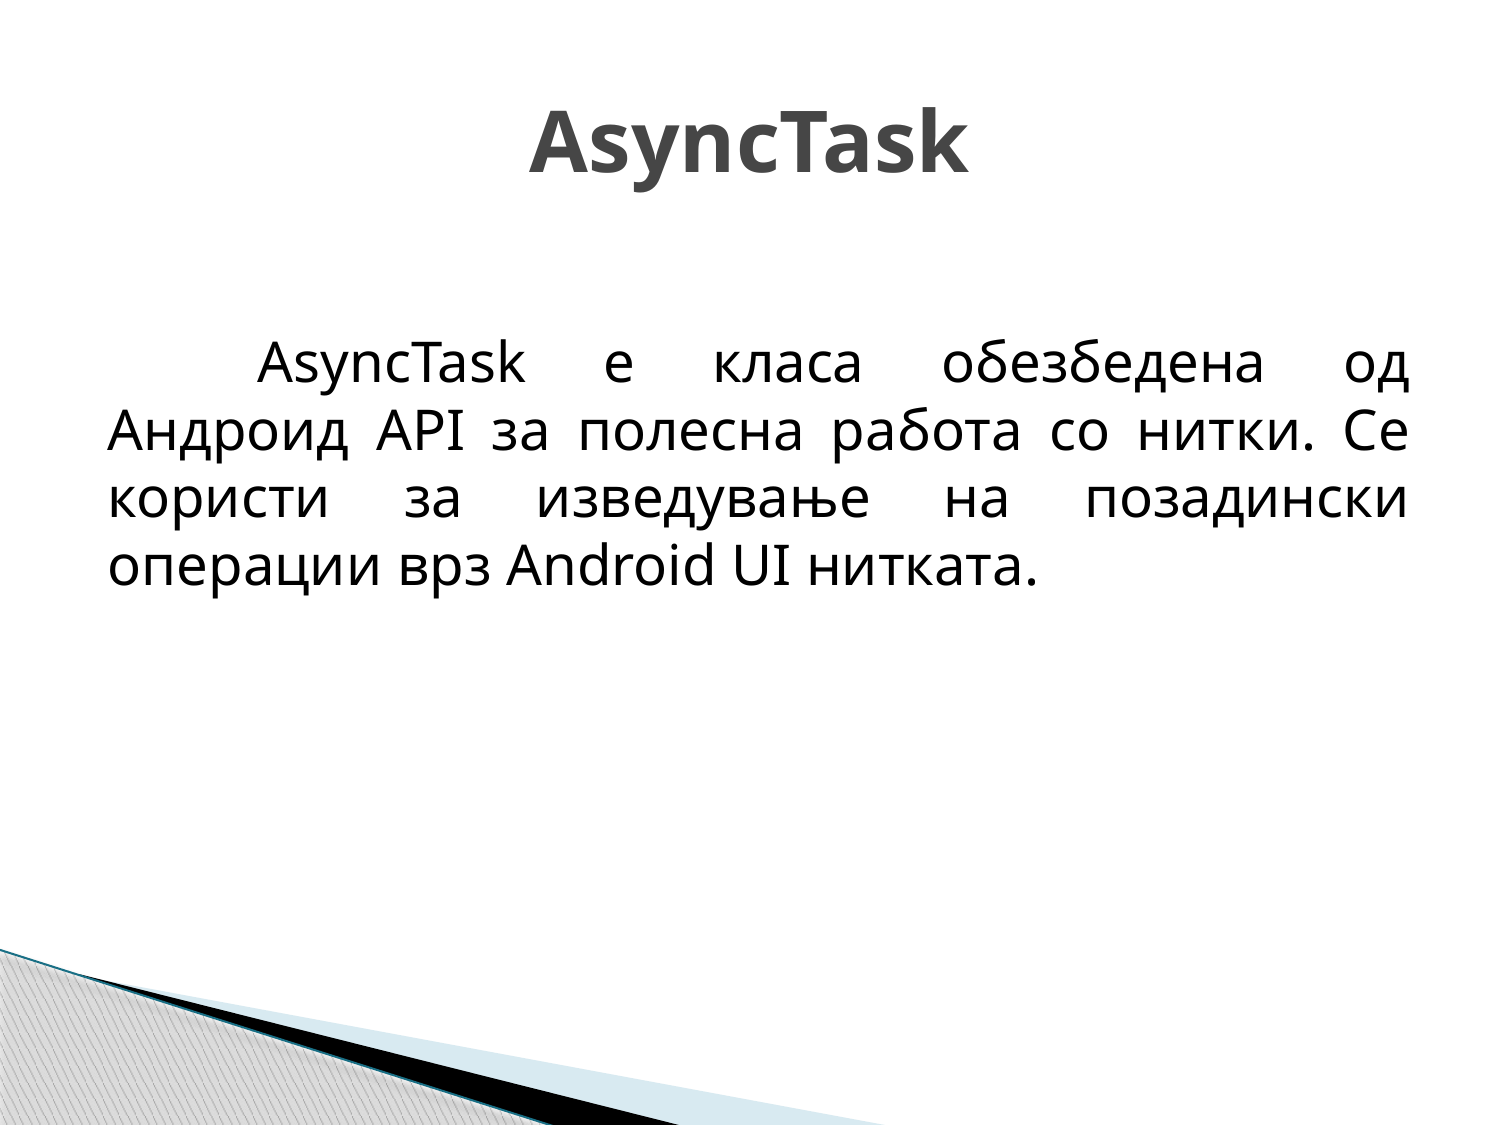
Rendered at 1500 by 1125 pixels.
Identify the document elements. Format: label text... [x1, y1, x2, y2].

title АsyncTask [75, 45, 1425, 233]
list АsyncTask е класа обезбедена од Андроид API за полесна работа со нитки. Се користи за изведување на позадински операции врз Android UI нитката. [75, 243, 1425, 986]
